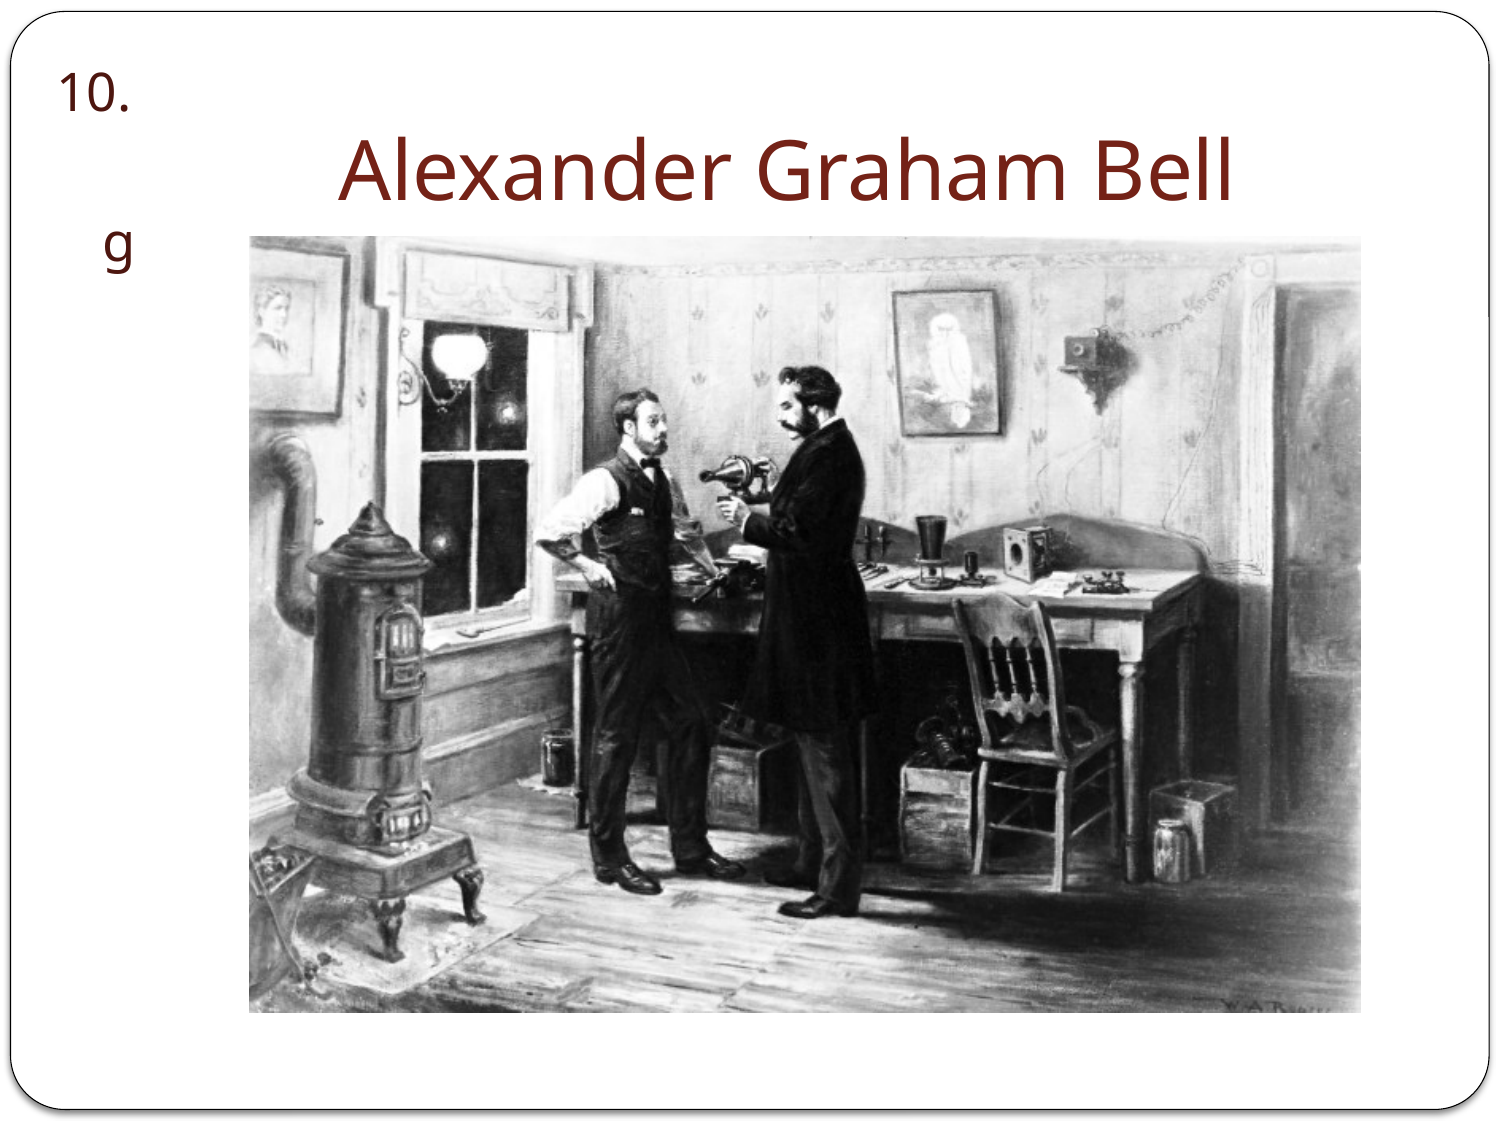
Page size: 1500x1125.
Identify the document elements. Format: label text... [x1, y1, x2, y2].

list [249, 236, 1361, 1013]
text_box g [62, 199, 175, 288]
text_box 10. [37, 49, 150, 138]
title Alexander Graham Bell [150, 45, 1425, 233]
